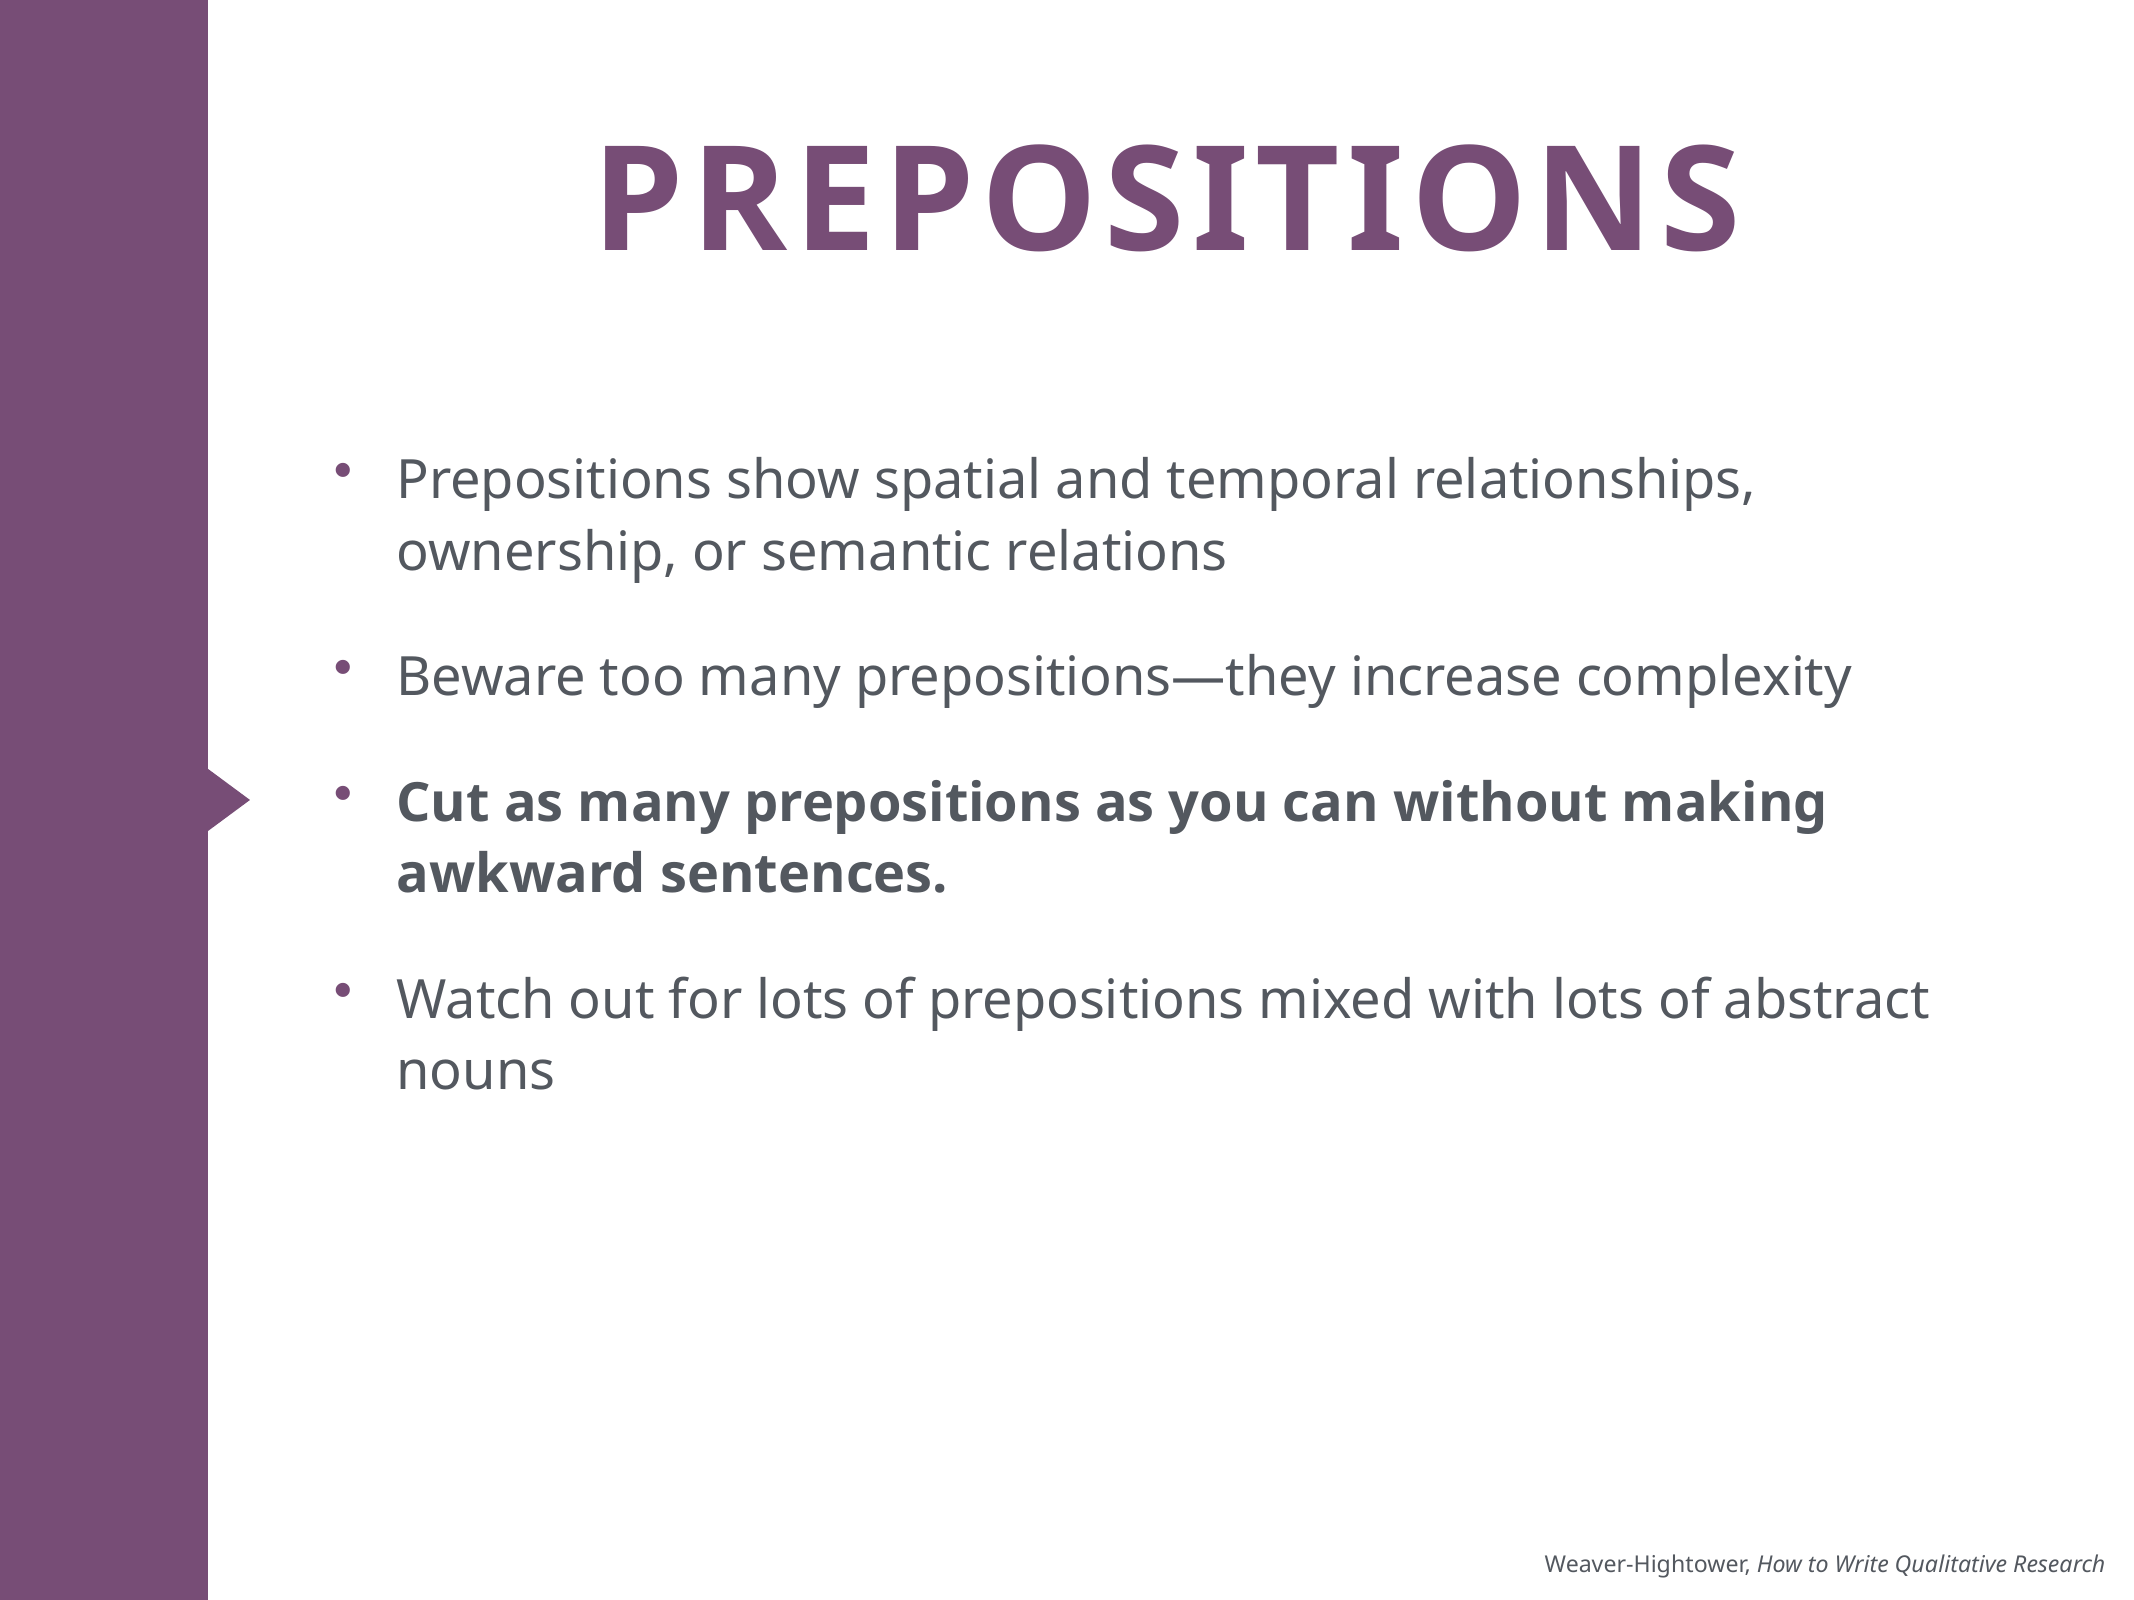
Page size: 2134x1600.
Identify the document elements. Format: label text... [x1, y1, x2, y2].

title Prepositions [333, 103, 2002, 314]
list Prepositions show spatial and temporal relationships, ownership, or semantic relations Beware too many prepositions—they increase complexity Cut as many prepositions as you can without making awkward sentences. Watch out for lots of prepositions mixed with lots of abstract nouns [333, 437, 2002, 1386]
